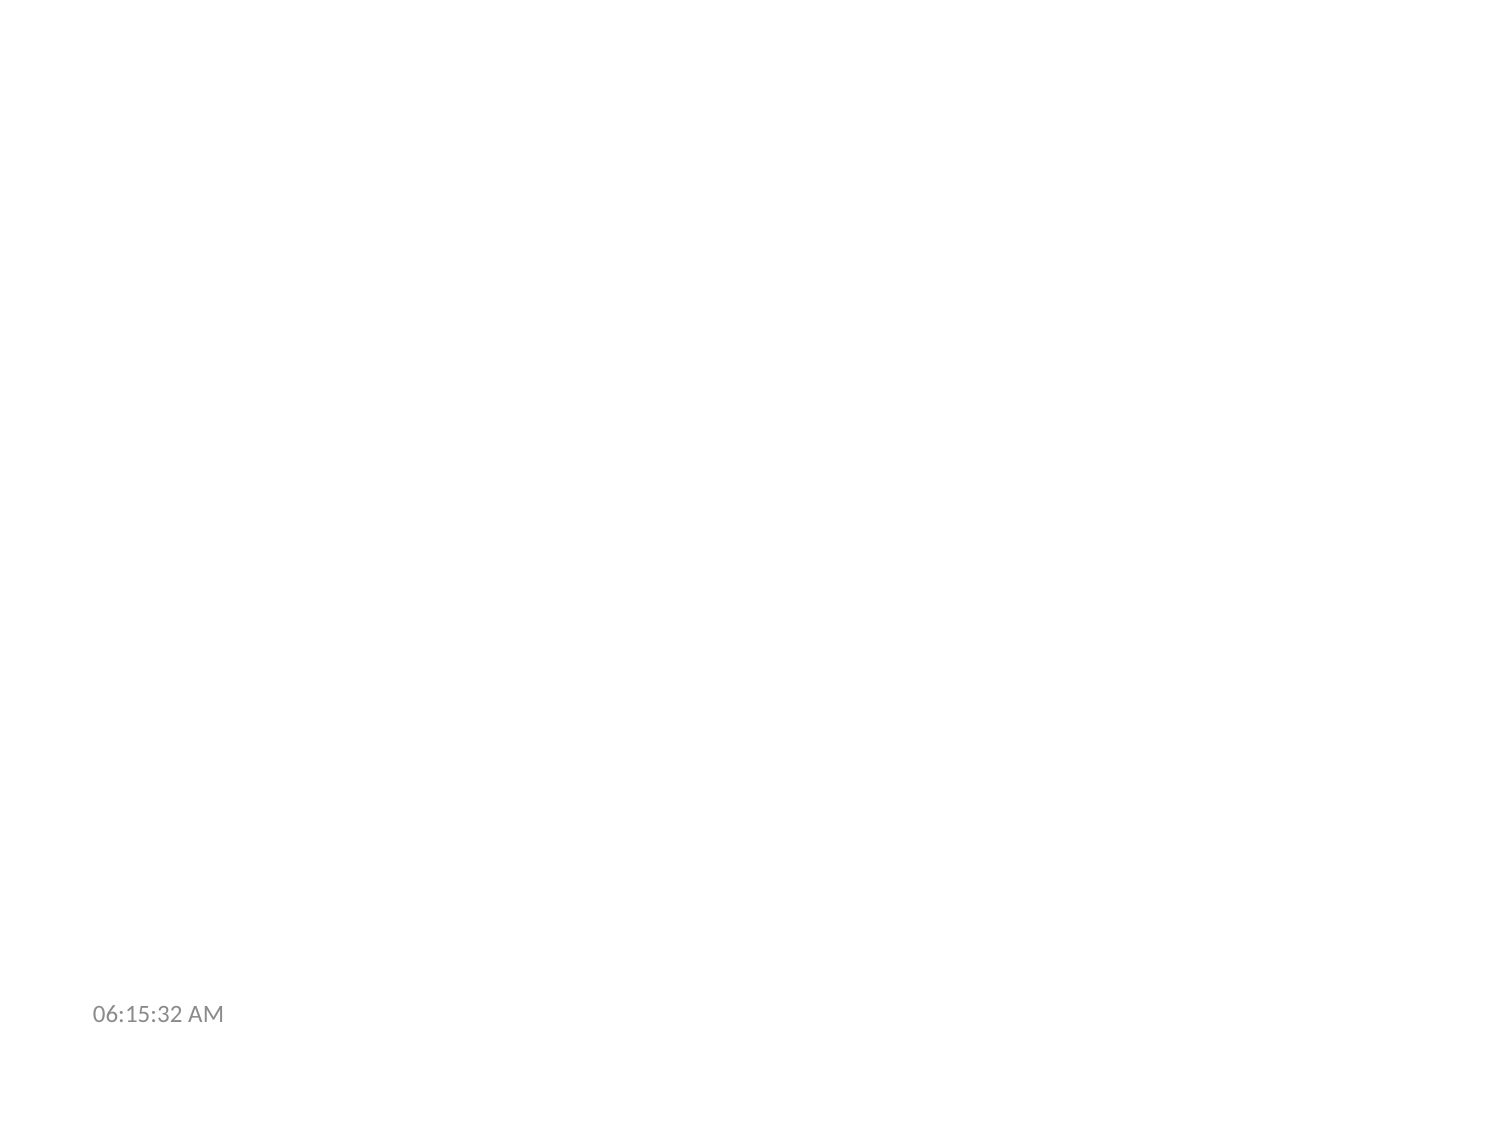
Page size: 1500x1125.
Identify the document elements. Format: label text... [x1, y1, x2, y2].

text_box 3:35:09 PM [77, 982, 428, 1043]
